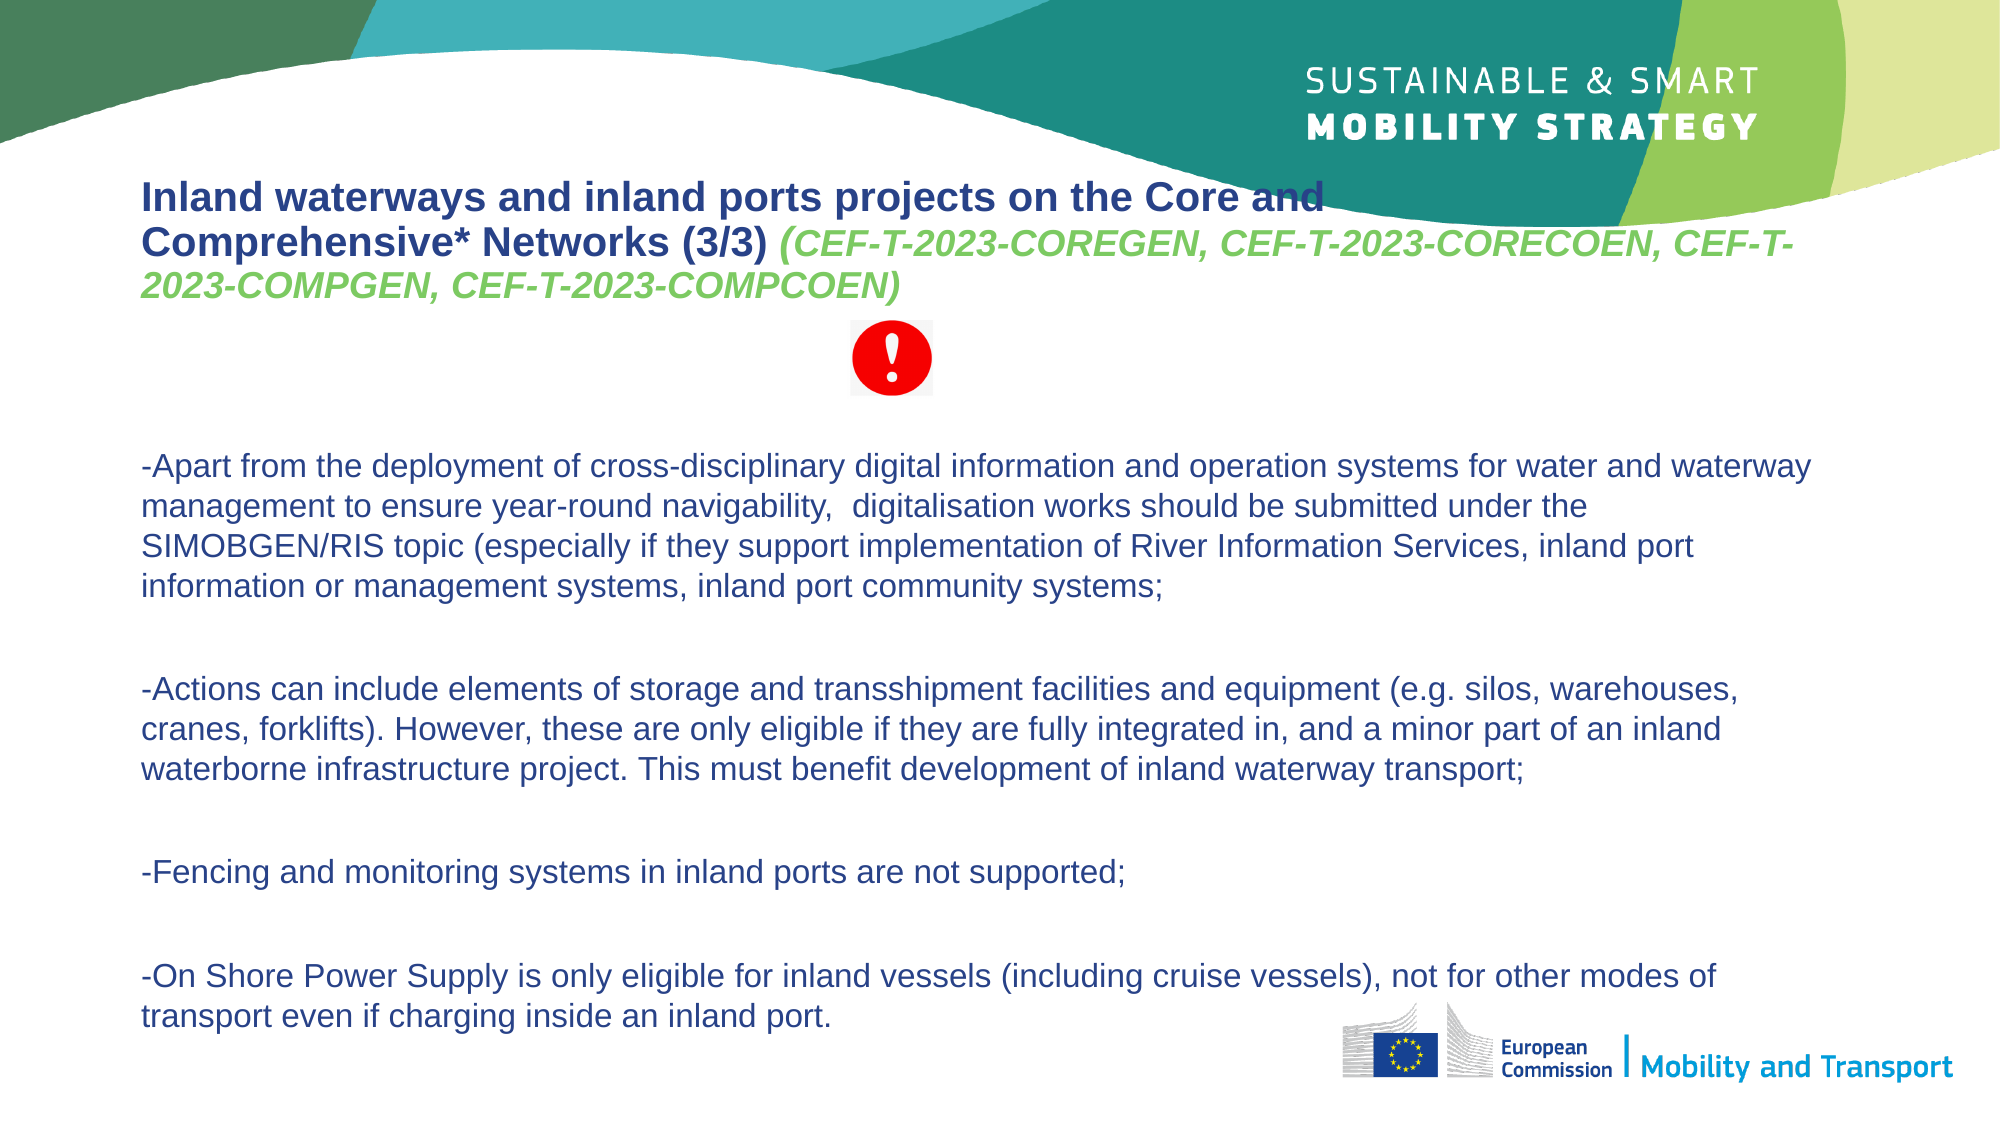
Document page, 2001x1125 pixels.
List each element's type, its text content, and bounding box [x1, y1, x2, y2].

picture [1901, 1065, 1907, 1073]
list -Apart from the deployment of cross-disciplinary digital information and operation systems for water and waterway management to ensure year-round navigability, digitalisation works should be submitted under the SIMOBGEN/RIS topic (especially if they support implementation of River Information Services, inland port information or management systems, inland port community systems; -Actions can include elements of storage and transshipment facilities and equipment (e.g. silos, warehouses, cranes, forklifts). However, these are only eligible if they are fully integrated in, and a minor part of an inland waterborne infrastructure project. This must benefit development of inland waterway transport; -Fencing and monitoring systems in inland ports are not supported; -On Shore Power Supply is only eligible for inland vessels (including cruise vessels), not for other modes of transport even if charging inside an inland port. [126, 328, 1852, 1043]
title Inland waterways and inland ports projects on the Core and Comprehensive* Networks (3/3) (CEF-T-2023-COREGEN, CEF-T-2023-CORECOEN, CEF-T-2023-COMPGEN, CEF-T-2023-COMPCOEN) [126, 162, 1852, 328]
picture [0, 0, 2000, 227]
picture [847, 320, 935, 399]
picture [1342, 1002, 1953, 1083]
